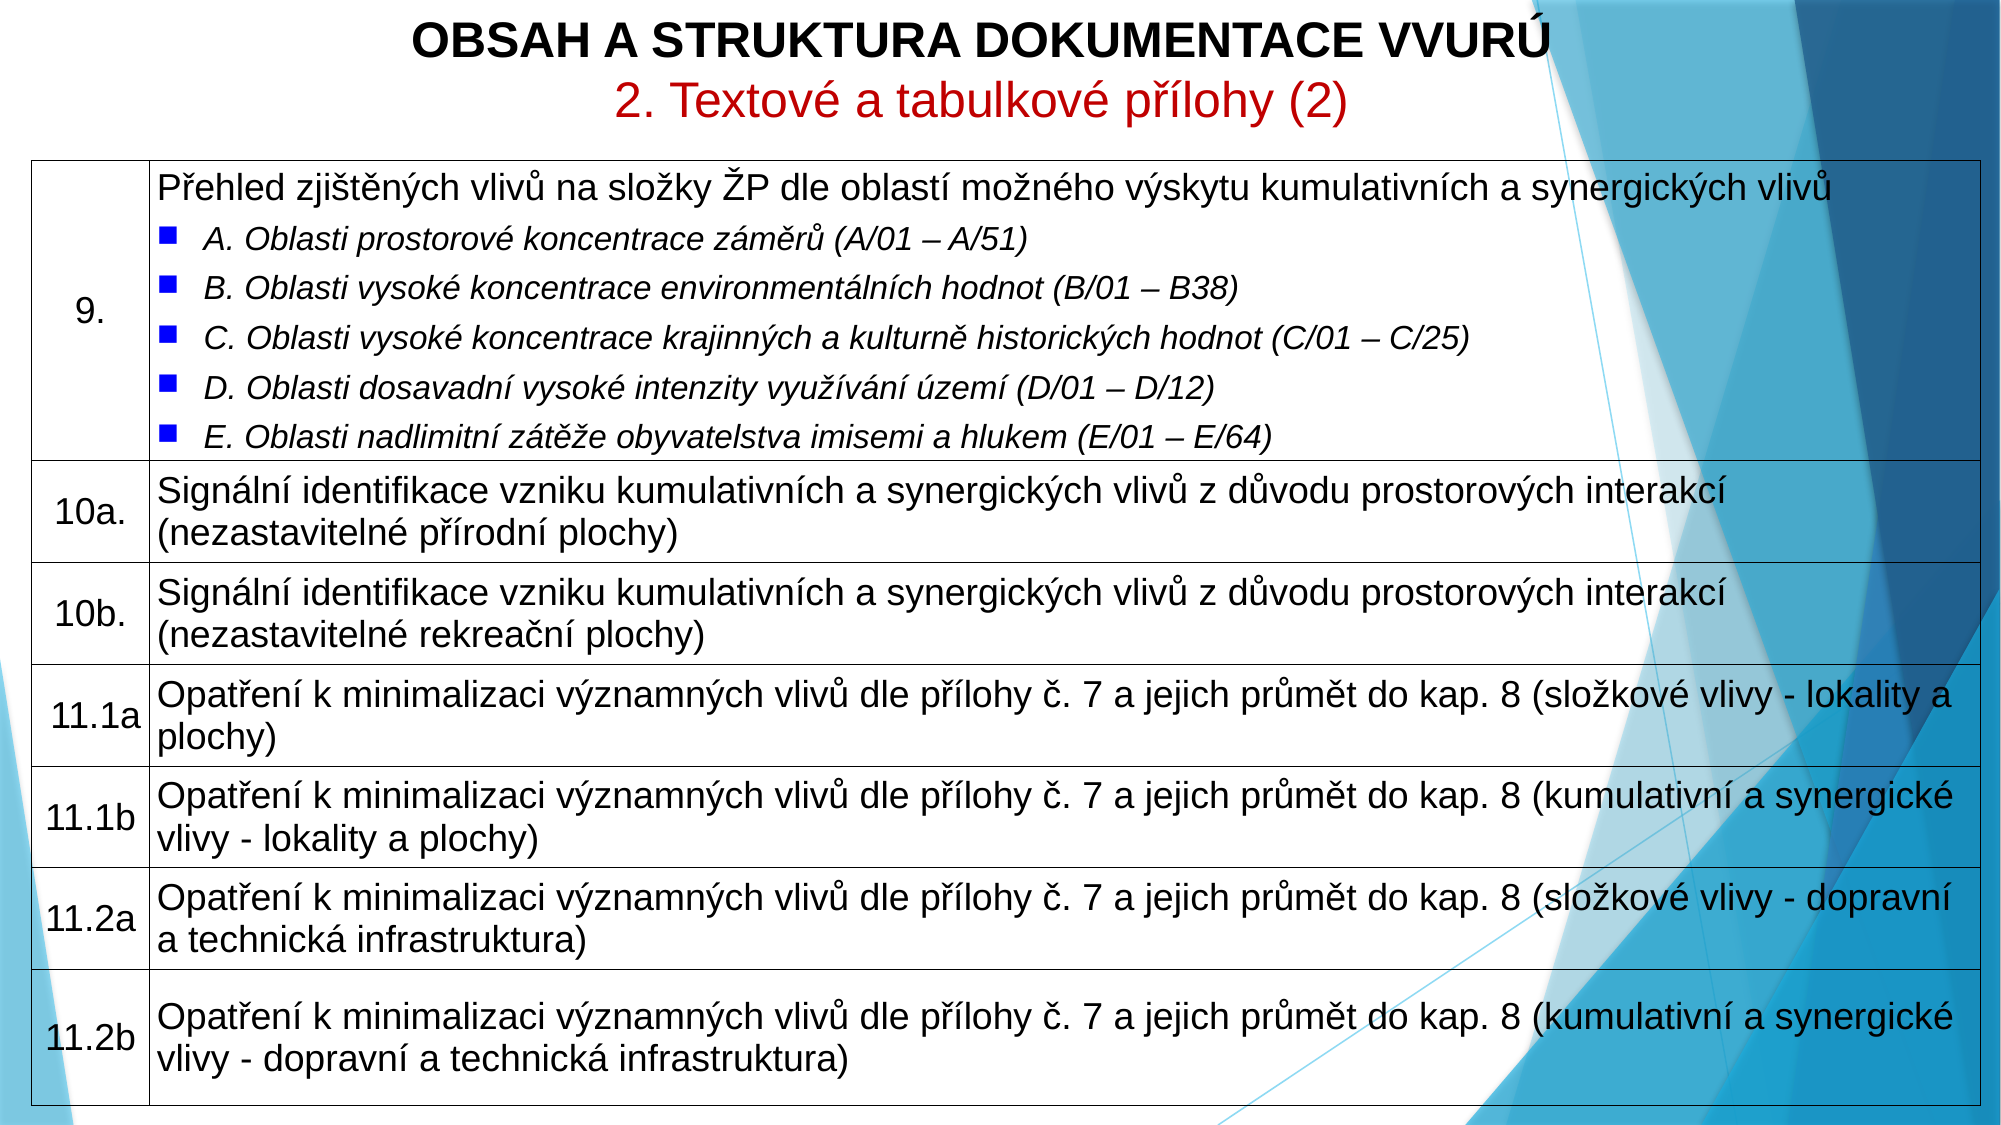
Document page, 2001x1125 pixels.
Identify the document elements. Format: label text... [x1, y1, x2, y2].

table_header 9. [32, 161, 149, 460]
table_cell Opatření k minimalizaci významných vlivů dle přílohy č. 7 a jejich průmět do kap. 8 (složkové vlivy - dopravní a technická infrastruktura) [150, 868, 1980, 969]
title OBSAH A STRUKTURA DOKUMENTACE VVURÚ 2. Textové a tabulkové přílohy (2) [43, 0, 1922, 138]
table_cell 11.1a [32, 665, 149, 766]
table_cell 10a. [32, 461, 149, 562]
table_cell 11.1b [32, 767, 149, 867]
table_cell 11.2b [32, 970, 149, 1105]
table_cell Opatření k minimalizaci významných vlivů dle přílohy č. 7 a jejich průmět do kap. 8 (složkové vlivy - lokality a plochy) [150, 665, 1980, 766]
table_cell Opatření k minimalizaci významných vlivů dle přílohy č. 7 a jejich průmět do kap. 8 (kumulativní a synergické vlivy - lokality a plochy) [150, 767, 1980, 867]
table_cell 11.2a [32, 868, 149, 969]
table_cell Signální identifikace vzniku kumulativních a synergických vlivů z důvodu prostorových interakcí (nezastavitelné rekreační plochy) [150, 563, 1980, 664]
table_cell 10b. [32, 563, 149, 664]
table_cell Opatření k minimalizaci významných vlivů dle přílohy č. 7 a jejich průmět do kap. 8 (kumulativní a synergické vlivy - dopravní a technická infrastruktura) [150, 970, 1980, 1105]
table_header Přehled zjištěných vlivů na složky ŽP dle oblastí možného výskytu kumulativních a synergických vlivů A. Oblasti prostorové koncentrace záměrů (A/01 – A/51) B. Oblasti vysoké koncentrace environmentálních hodnot (B/01 – B38) C. Oblasti vysoké koncentrace krajinných a kulturně historických hodnot (C/01 – C/25) D. Oblasti dosavadní vysoké intenzity využívání území (D/01 – D/12) E. Oblasti nadlimitní zátěže obyvatelstva imisemi a hlukem (E/01 – E/64) [150, 161, 1980, 460]
table_cell Signální identifikace vzniku kumulativních a synergických vlivů z důvodu prostorových interakcí (nezastavitelné přírodní plochy) [150, 461, 1980, 562]
